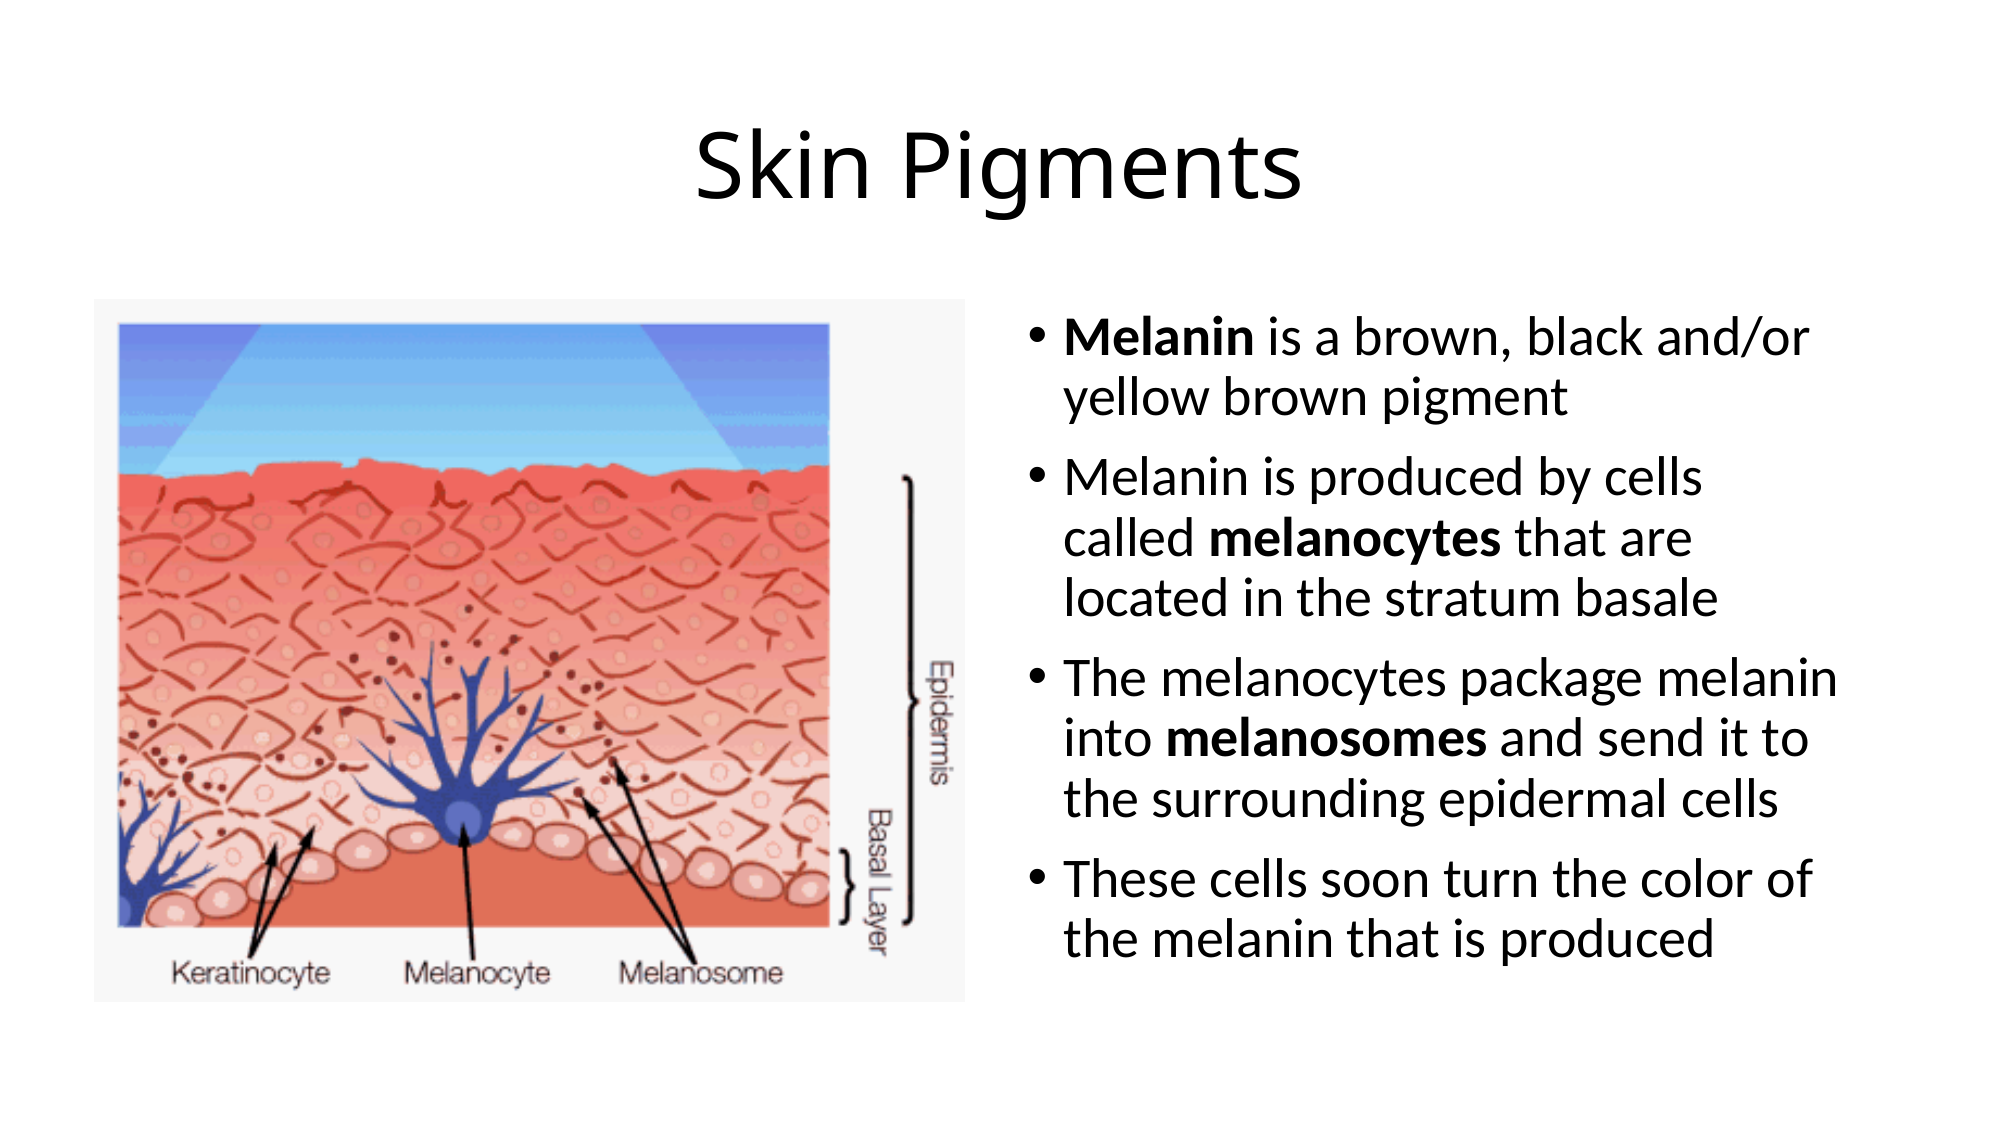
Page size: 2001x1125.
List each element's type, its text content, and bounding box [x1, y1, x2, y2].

title Skin Pigments [137, 59, 1863, 278]
list Melanin is a brown, black and/or yellow brown pigment Melanin is produced by cells called melanocytes that are located in the stratum basale The melanocytes package melanin into melanosomes and send it to the surrounding epidermal cells These cells soon turn the color of the melanin that is produced [1012, 299, 1863, 1014]
picture [94, 299, 965, 1003]
